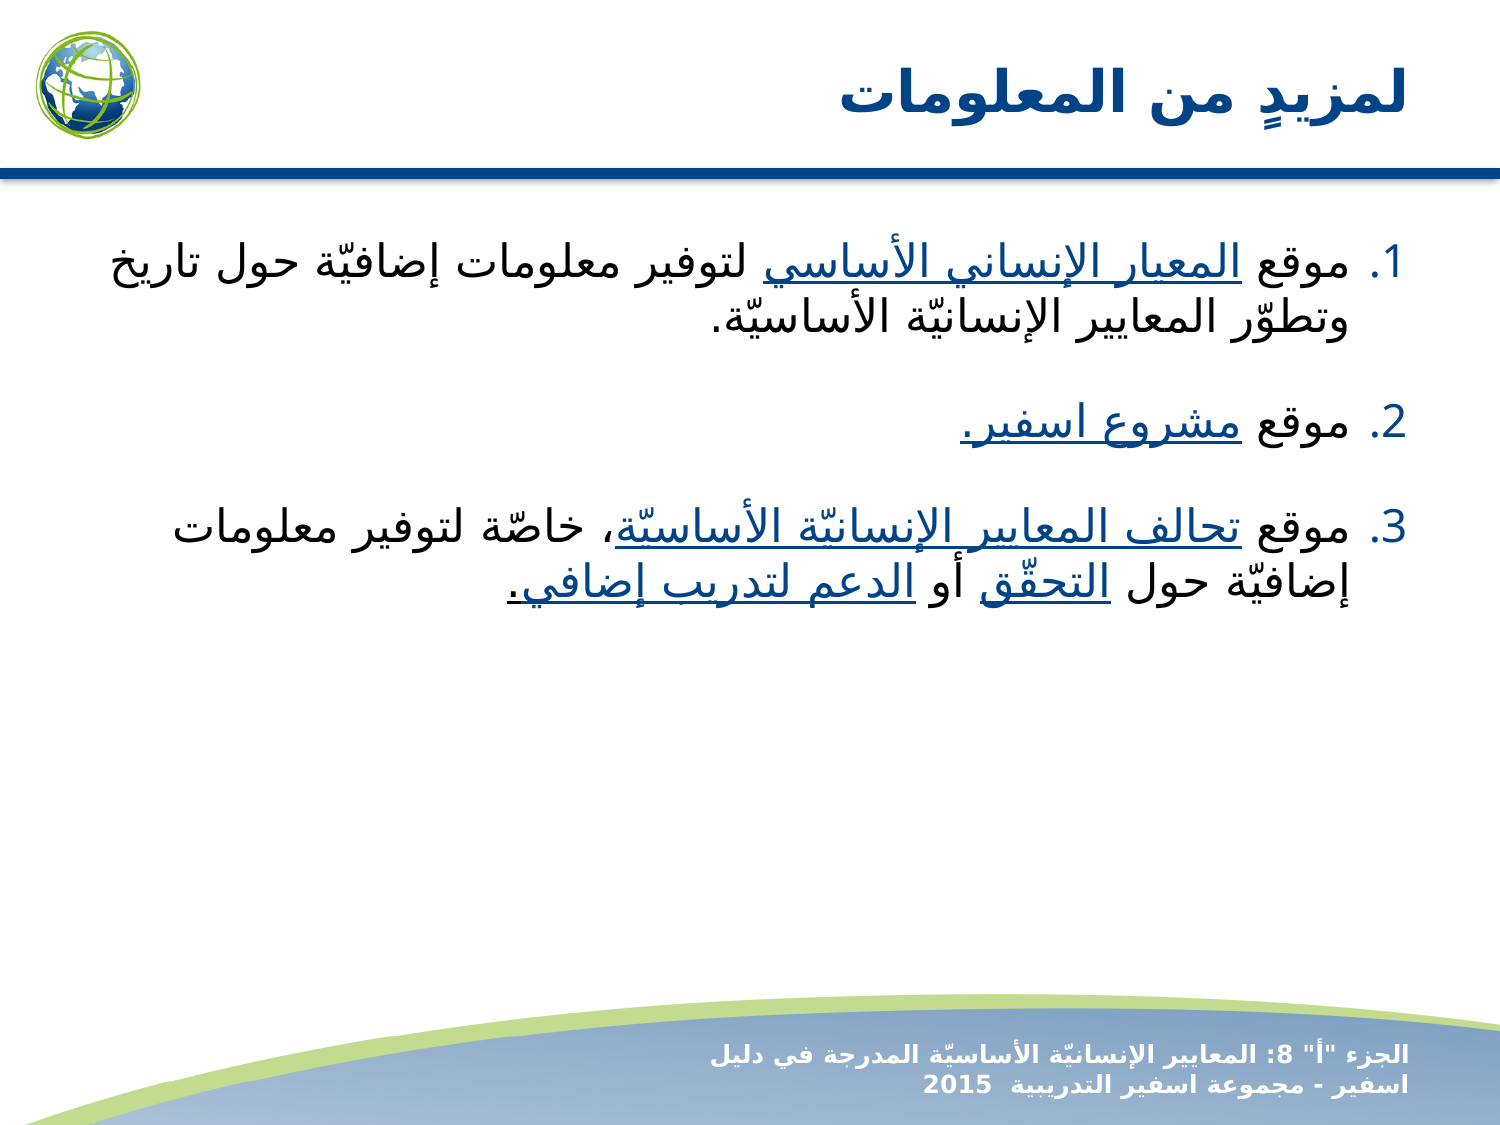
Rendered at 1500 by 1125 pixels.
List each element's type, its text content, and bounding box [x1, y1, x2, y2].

picture [0, 992, 1500, 1125]
picture [24, 26, 75, 147]
title لمزيدٍ من المعلومات [75, 0, 1425, 178]
footer الجزء "أ" 8: المعايير الإنسانيّة الأساسيّة المدرجة في دليل اسفير - مجموعة اسفير التدريبية 2015 [679, 1038, 1425, 1099]
list موقع المعيار الإنساني الأساسي لتوفير معلومات إضافيّة حول تاريخ وتطوّر المعايير الإنسانيّة الأساسيّة. موقع مشروع اسفير. موقع تحالف المعايير الإنسانيّة الأساسيّة، خاصّة لتوفير معلومات إضافيّة حول التحقّق أو الدعم لتدريب إضافي. [48, 224, 1425, 1010]
